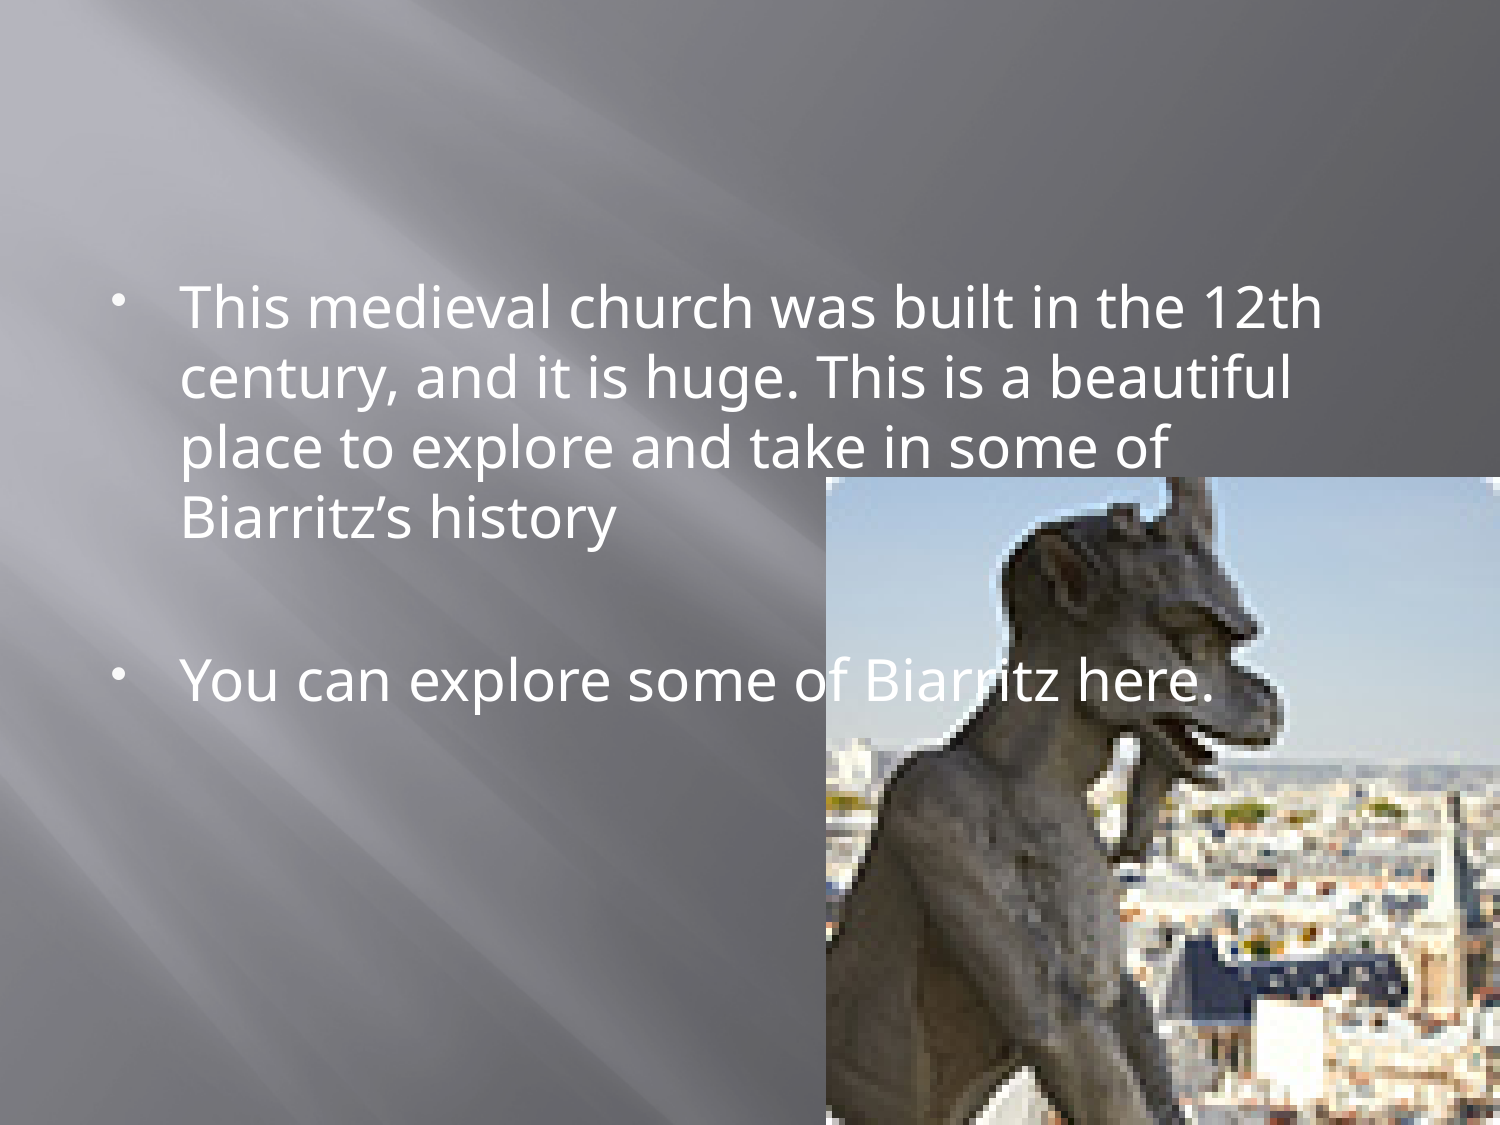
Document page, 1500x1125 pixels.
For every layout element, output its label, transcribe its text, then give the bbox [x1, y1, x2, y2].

list This medieval church was built in the 12th century, and it is huge. This is a beautiful place to explore and take in some of Biarritz’s history You can explore some of Biarritz here. [75, 262, 1425, 1035]
picture [826, 477, 1500, 1125]
